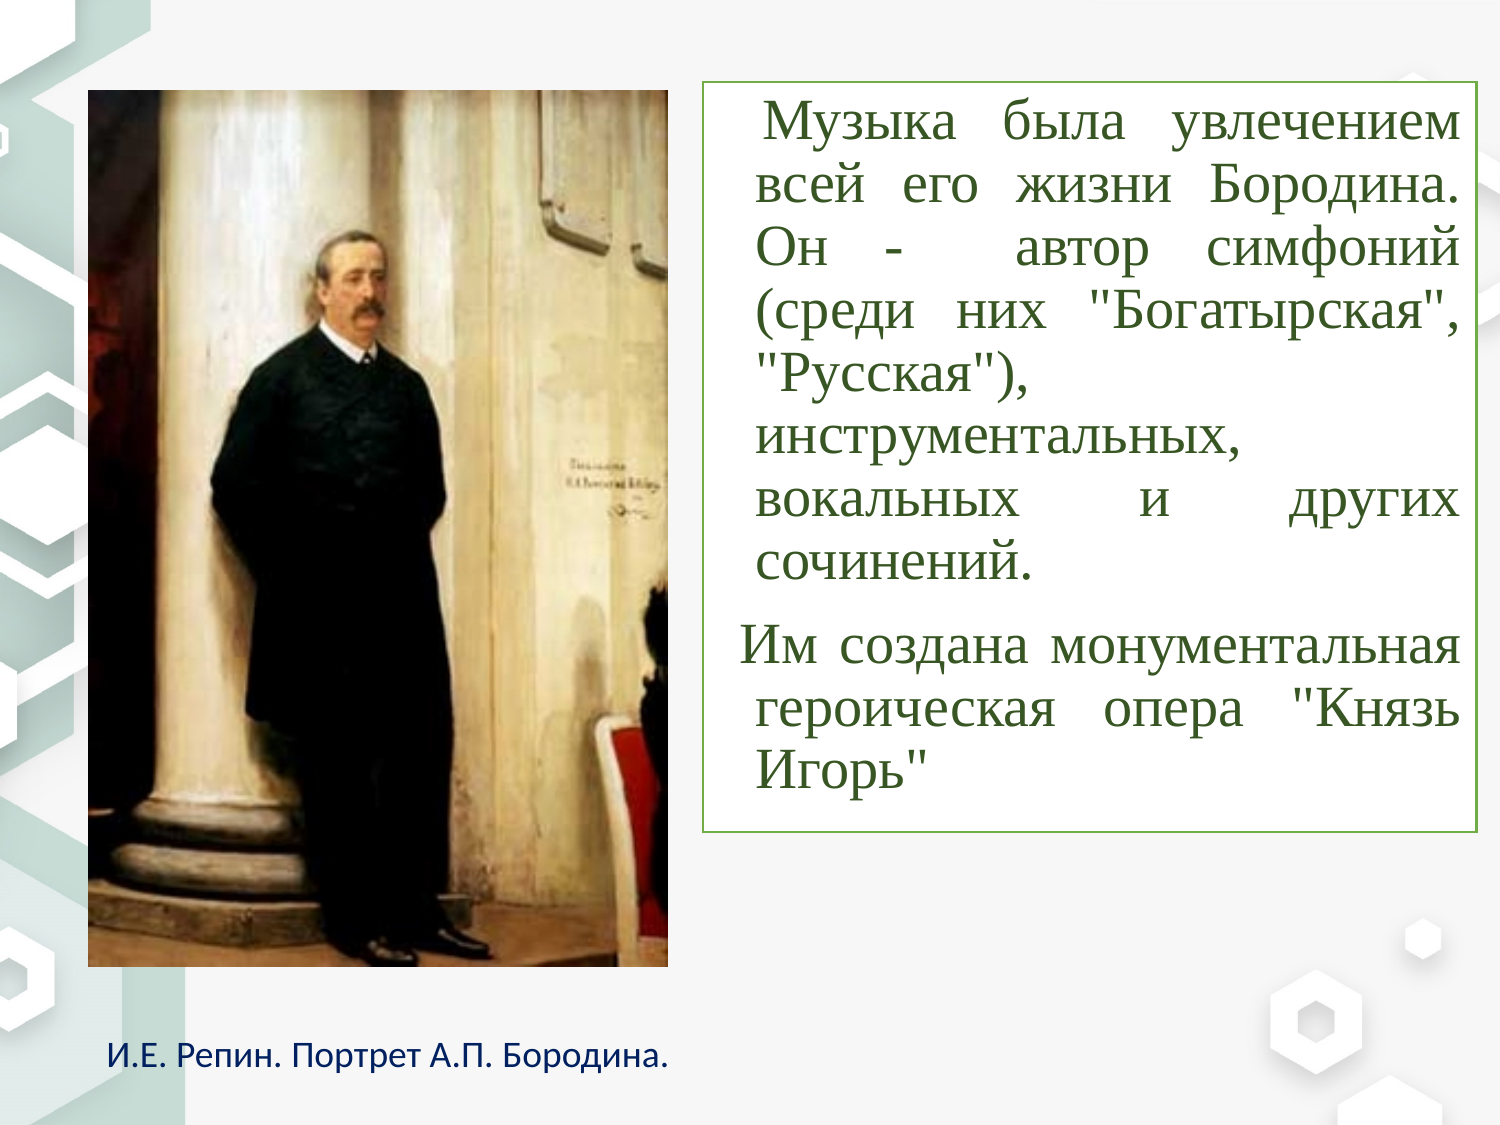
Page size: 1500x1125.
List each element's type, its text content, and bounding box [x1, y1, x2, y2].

text_box И.Е. Репин. Портрет А.П. Бородина. [91, 1023, 694, 1083]
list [88, 90, 668, 967]
list Музыка была увлечением всей его жизни Бородина. Он - автор симфоний (среди них "Богатырская", "Русская"), инструментальных, вокальных и других сочинений. Им создана монументальная героическая опера "Князь Игорь" [702, 81, 1478, 833]
picture [0, 0, 1500, 1125]
